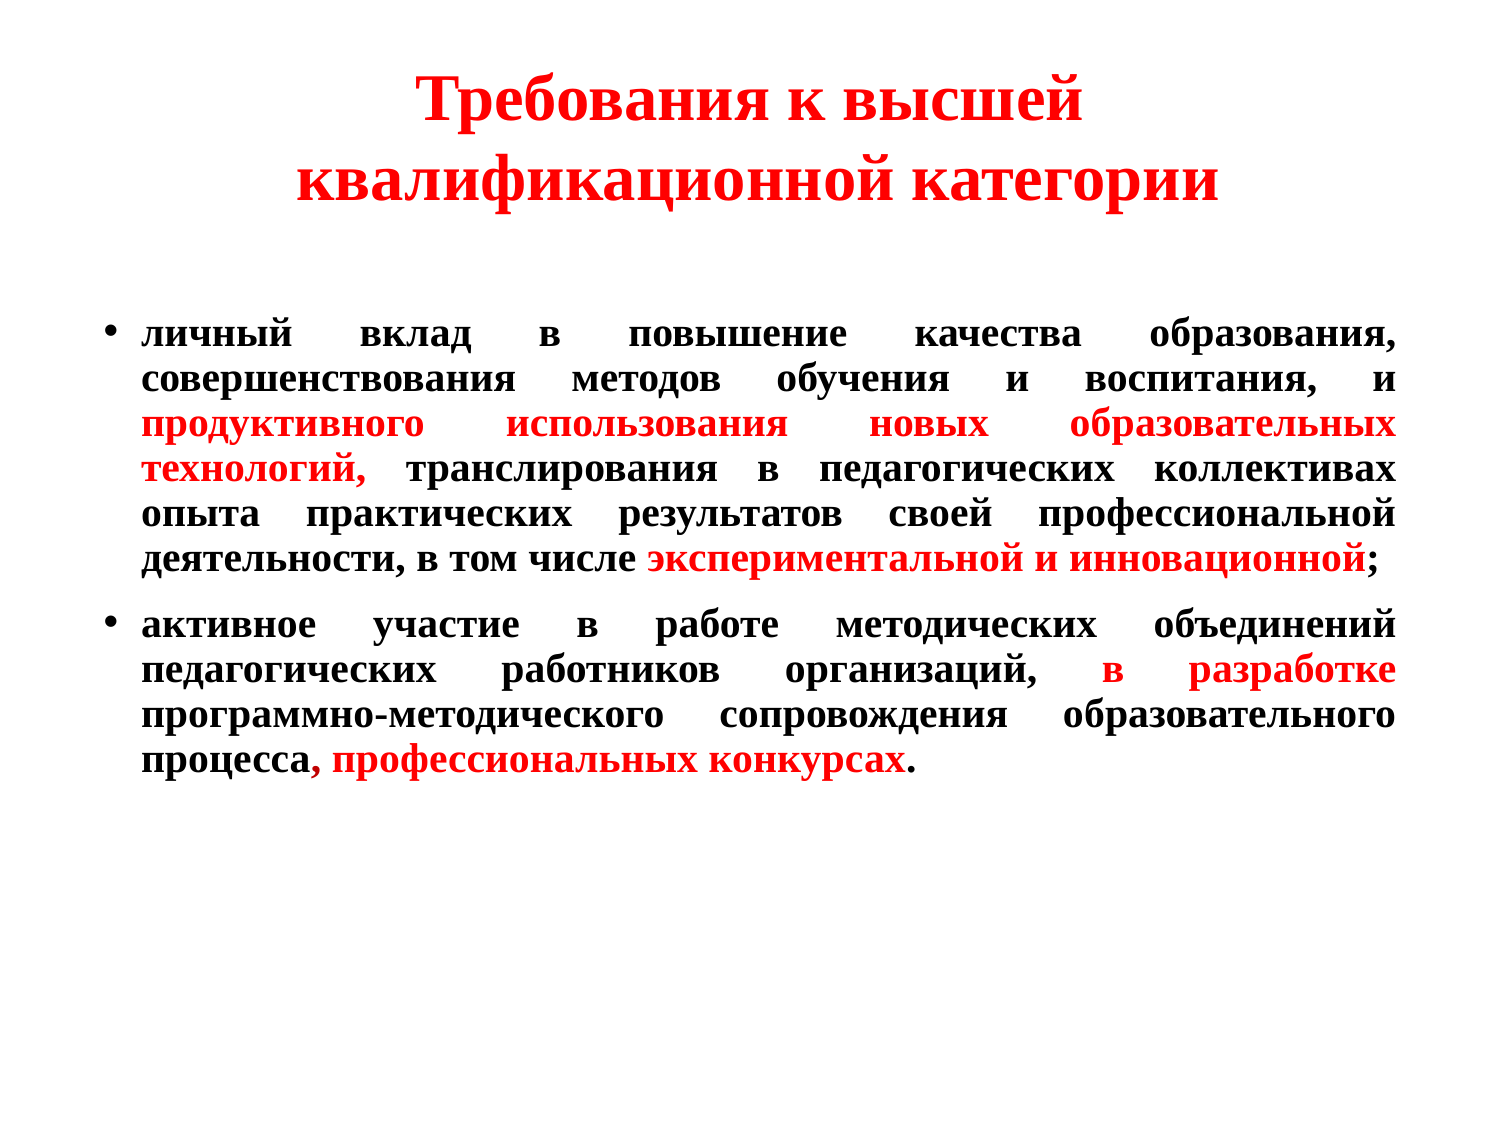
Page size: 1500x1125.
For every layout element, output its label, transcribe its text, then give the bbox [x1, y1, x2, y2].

list личный вклад в повышение качества образования, совершенствования методов обучения и воспитания, и продуктивного использования новых образовательных технологий, транслирования в педагогических коллективах опыта практических результатов своей профессиональной деятельности, в том числе экспериментальной и инновационной; активное участие в работе методических объединений педагогических работников организаций, в разработке программно-методического сопровождения образовательного процесса, профессиональных конкурсах. [88, 302, 1412, 1059]
text_box Требования к высшей квалификационной категории [64, 46, 1436, 222]
